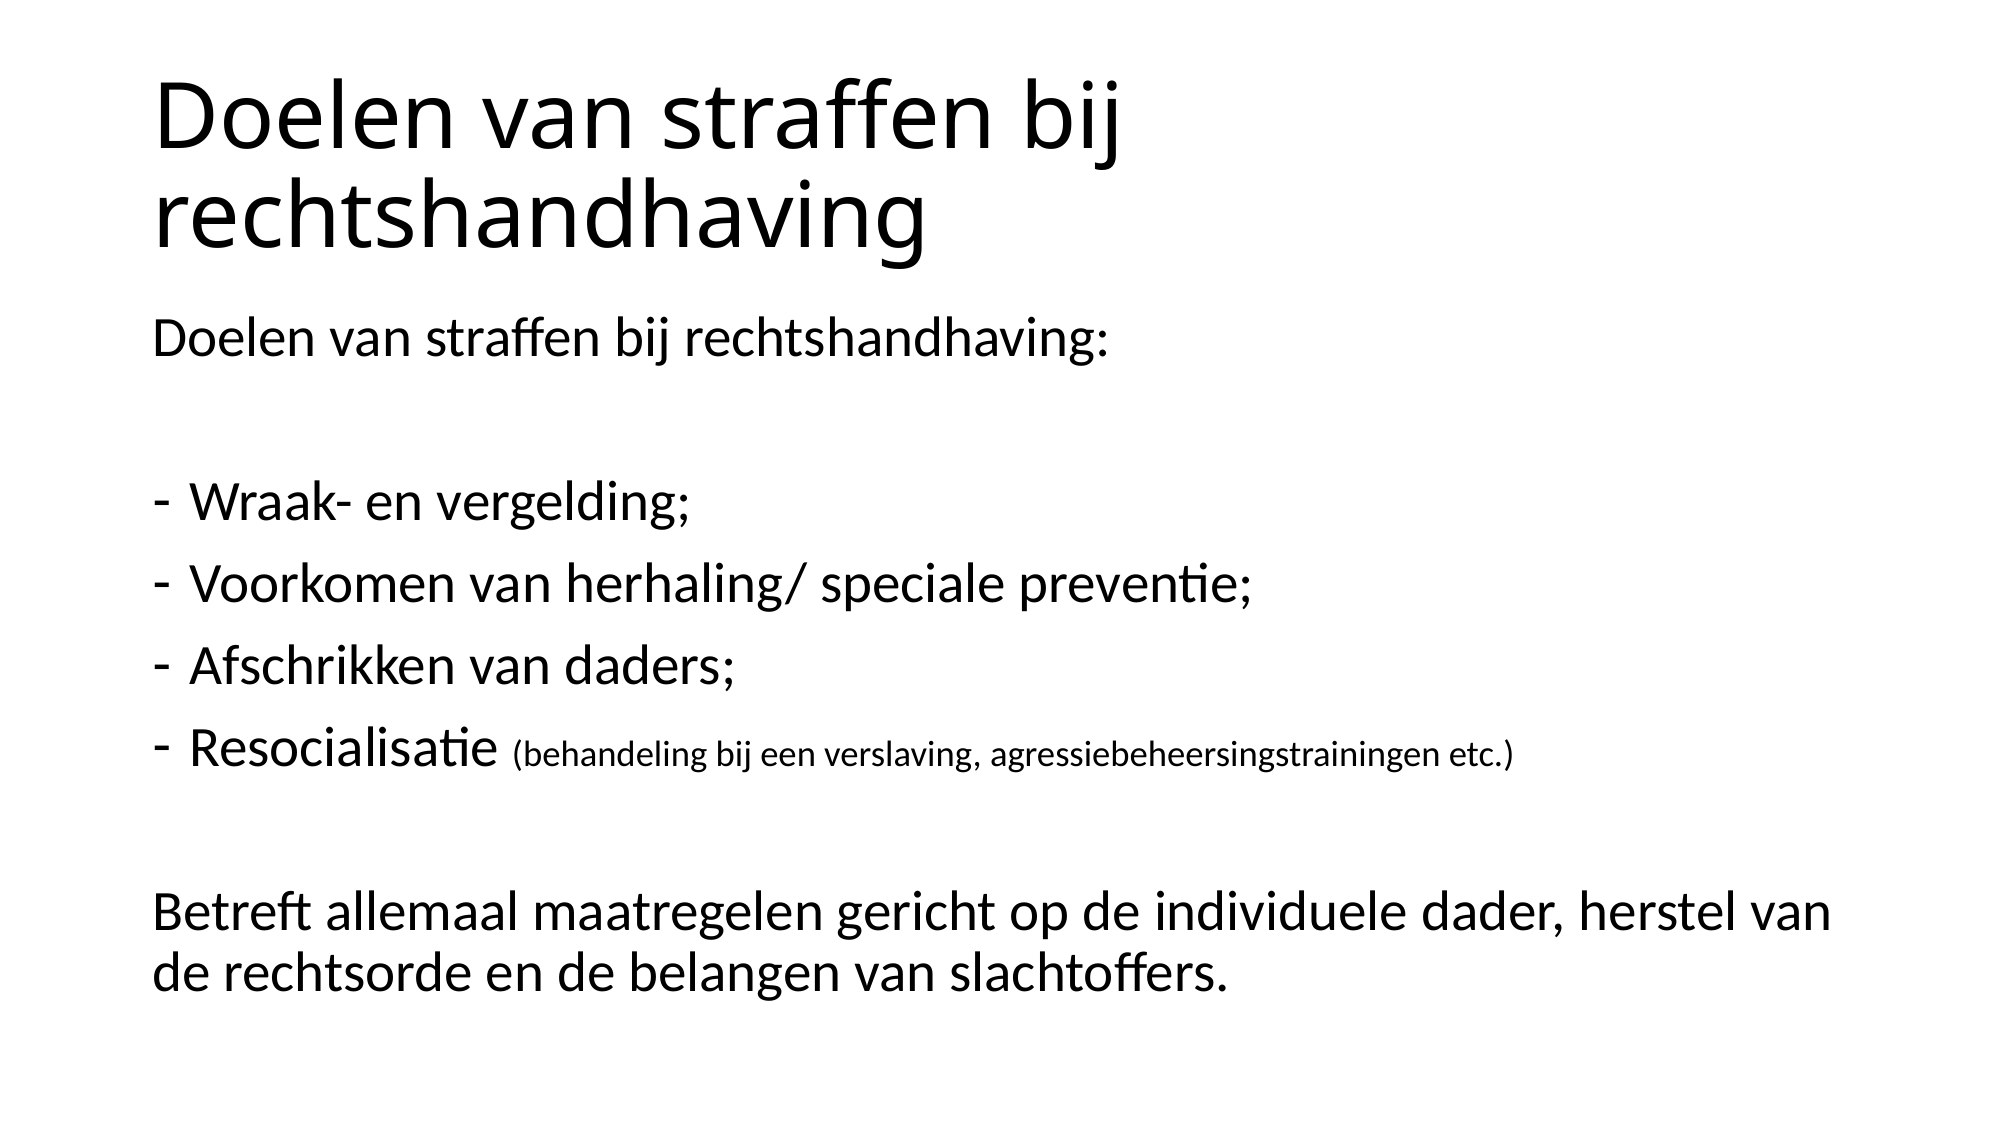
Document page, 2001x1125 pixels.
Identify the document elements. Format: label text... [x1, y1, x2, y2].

title Doelen van straffen bij rechtshandhaving [137, 59, 1863, 278]
list Doelen van straffen bij rechtshandhaving: Wraak- en vergelding; Voorkomen van herhaling/ speciale preventie; Afschrikken van daders; Resocialisatie (behandeling bij een verslaving, agressiebeheersingstrainingen etc.) Betreft allemaal maatregelen gericht op de individuele dader, herstel van de rechtsorde en de belangen van slachtoffers. [137, 299, 1863, 1014]
